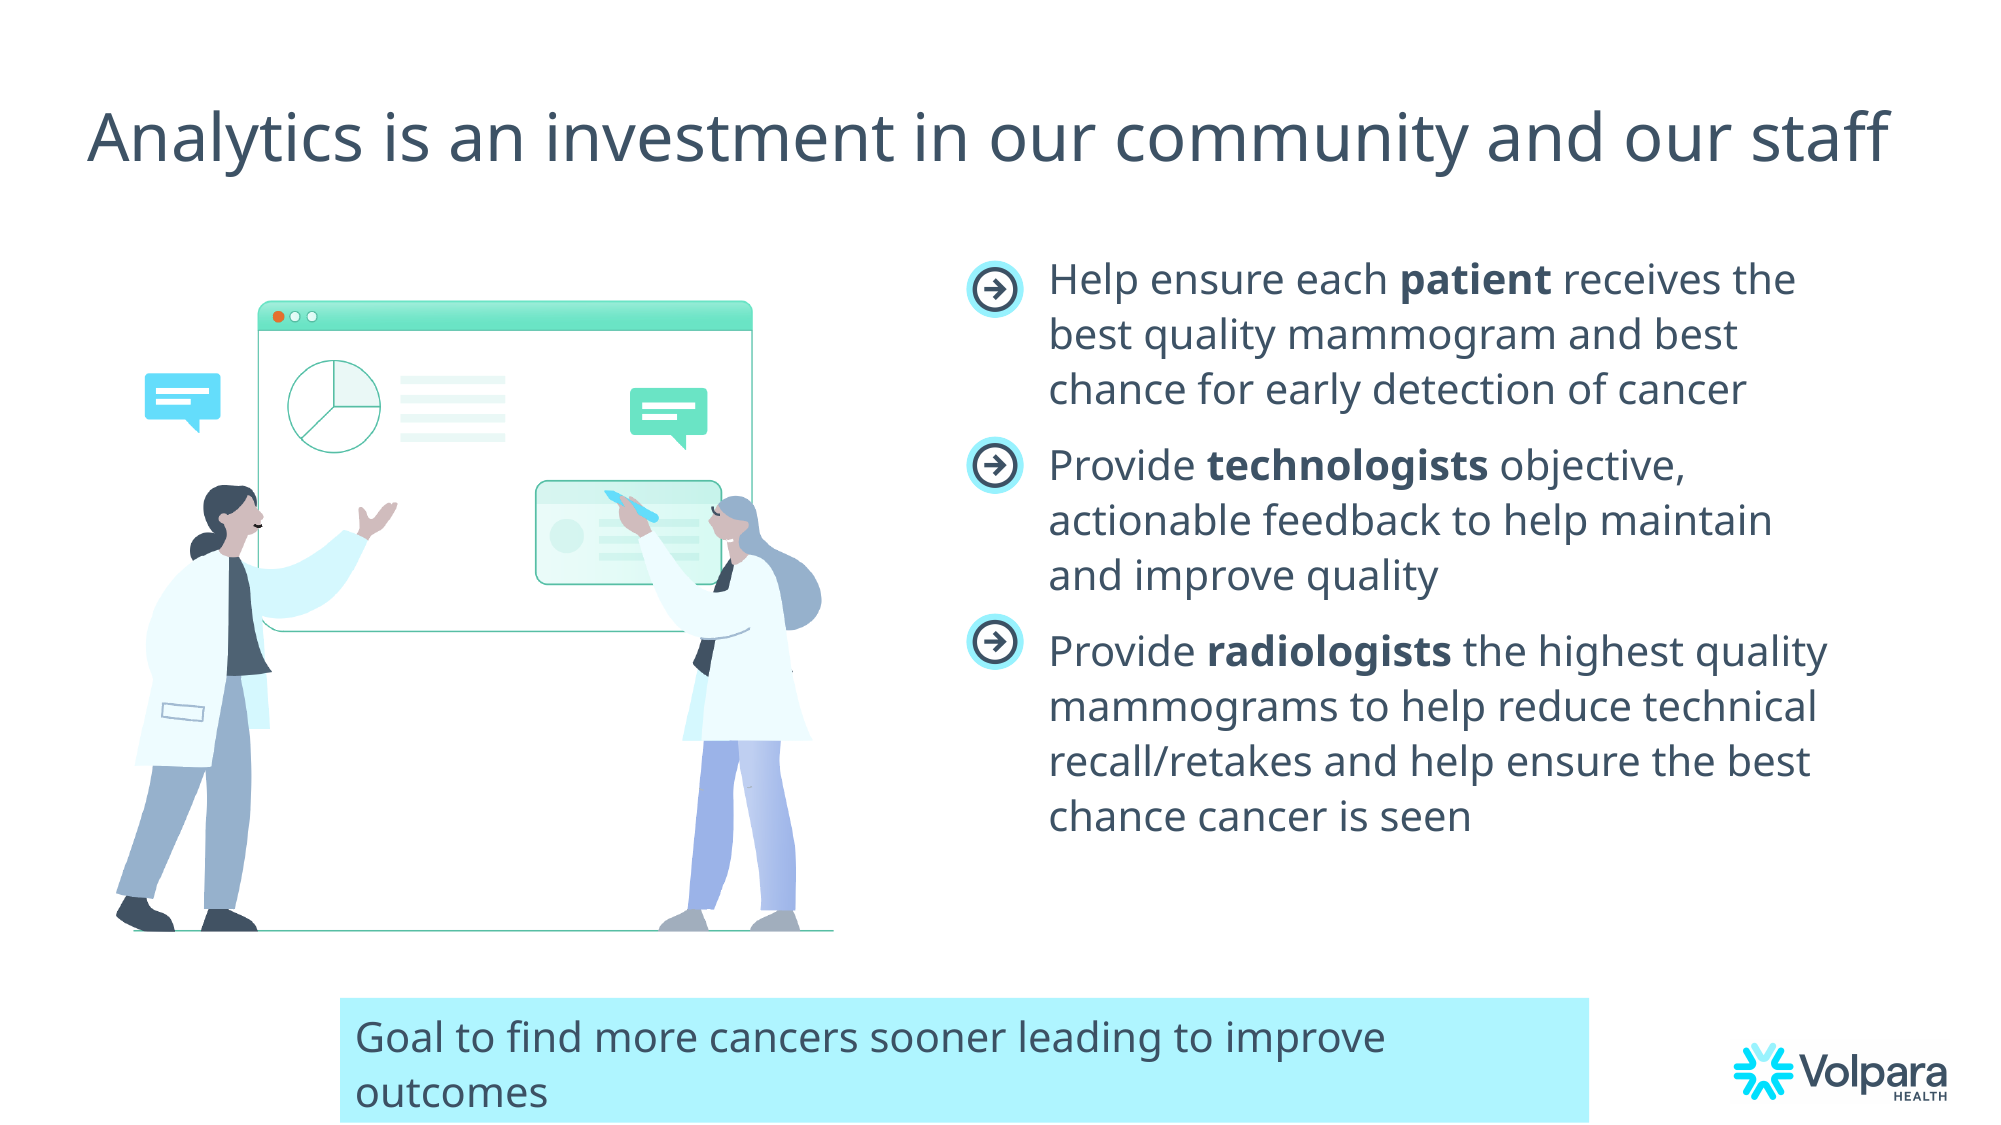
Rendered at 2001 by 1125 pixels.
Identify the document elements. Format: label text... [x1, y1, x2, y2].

picture [964, 611, 1026, 672]
picture [964, 434, 1026, 496]
picture [1730, 1039, 1950, 1104]
text_box Analytics is an investment in our community and our staff [72, 60, 1955, 200]
picture [964, 258, 1026, 320]
list Help ensure each patient receives the best quality mammogram and best chance for early detection of cancer Provide technologists objective, actionable feedback to help maintain and improve quality Provide radiologists the highest quality mammograms to help reduce technical recall/retakes and help ensure the best chance cancer is seen [1033, 240, 1858, 424]
picture [55, 95, 899, 991]
text_box Goal to find more cancers sooner leading to improve outcomes [340, 997, 1590, 1123]
